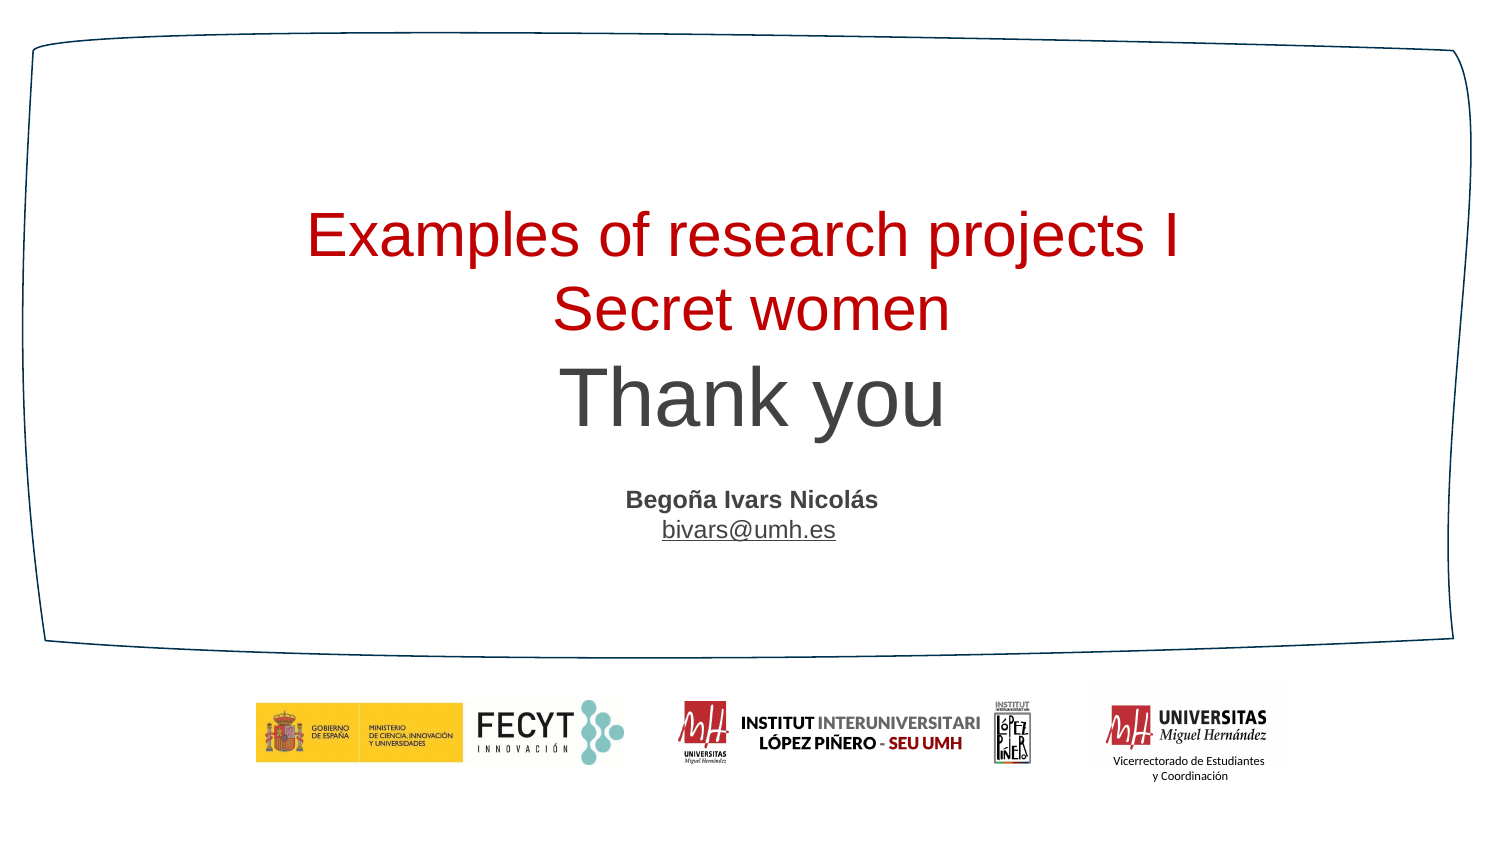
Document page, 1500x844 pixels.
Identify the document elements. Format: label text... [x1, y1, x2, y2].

text_box [22, 32, 1471, 658]
text_box Examples of research projects I Secret women Thank you [88, 195, 1417, 442]
text_box Begoña Ivars Nicolás bivars@umh.es [88, 468, 1417, 559]
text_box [255, 683, 1296, 782]
